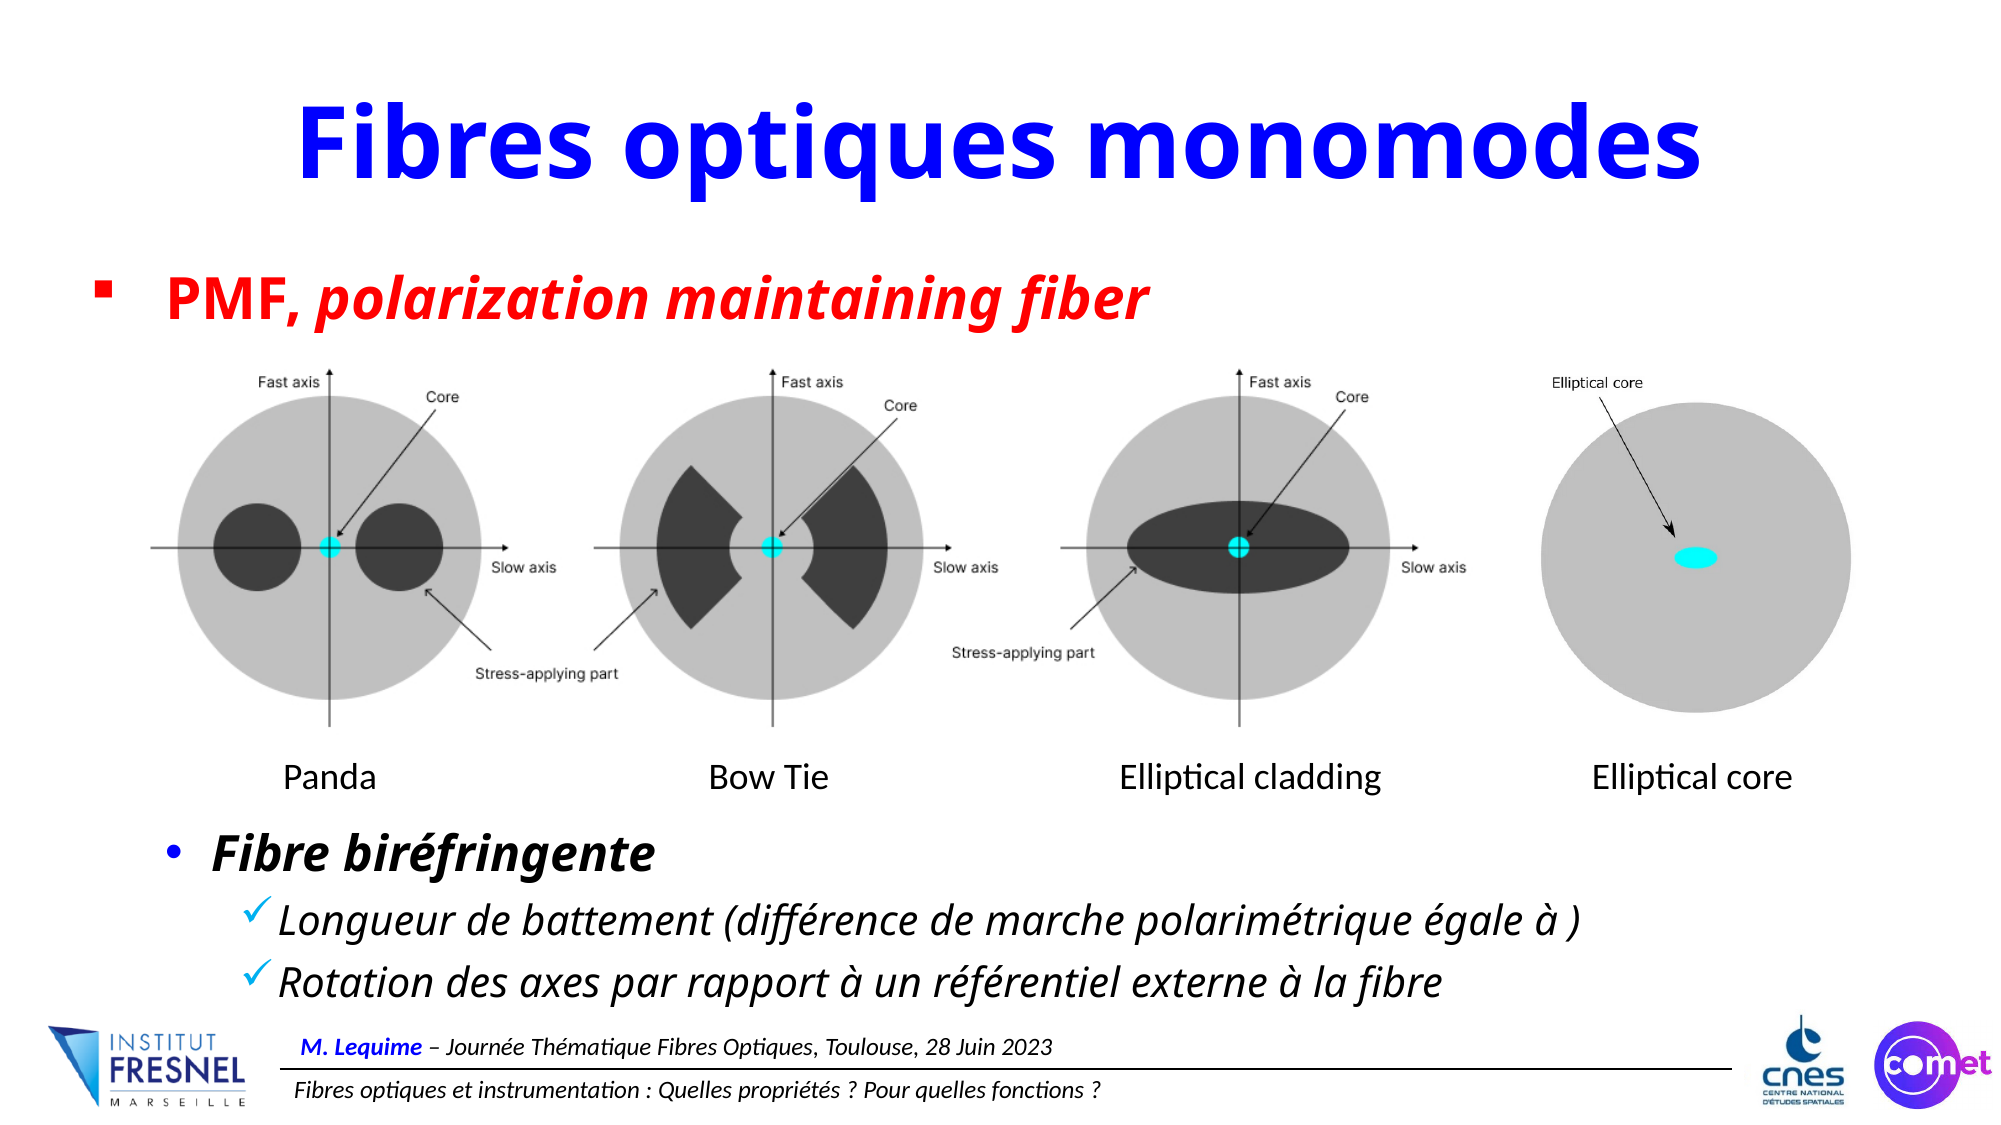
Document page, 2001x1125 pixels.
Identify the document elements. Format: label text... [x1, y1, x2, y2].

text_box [141, 357, 1859, 742]
list PMF, polarization maintaining fiber [75, 253, 1934, 362]
text_box Elliptical cladding [1104, 753, 1397, 805]
text_box Bow Tie [693, 753, 845, 805]
text_box Panda [268, 753, 393, 805]
picture [1744, 1009, 1857, 1122]
title Fibres optiques monomodes [99, 45, 1900, 233]
picture [1873, 1020, 1993, 1110]
text_box Elliptical core [1577, 753, 1809, 805]
picture [43, 1021, 250, 1111]
